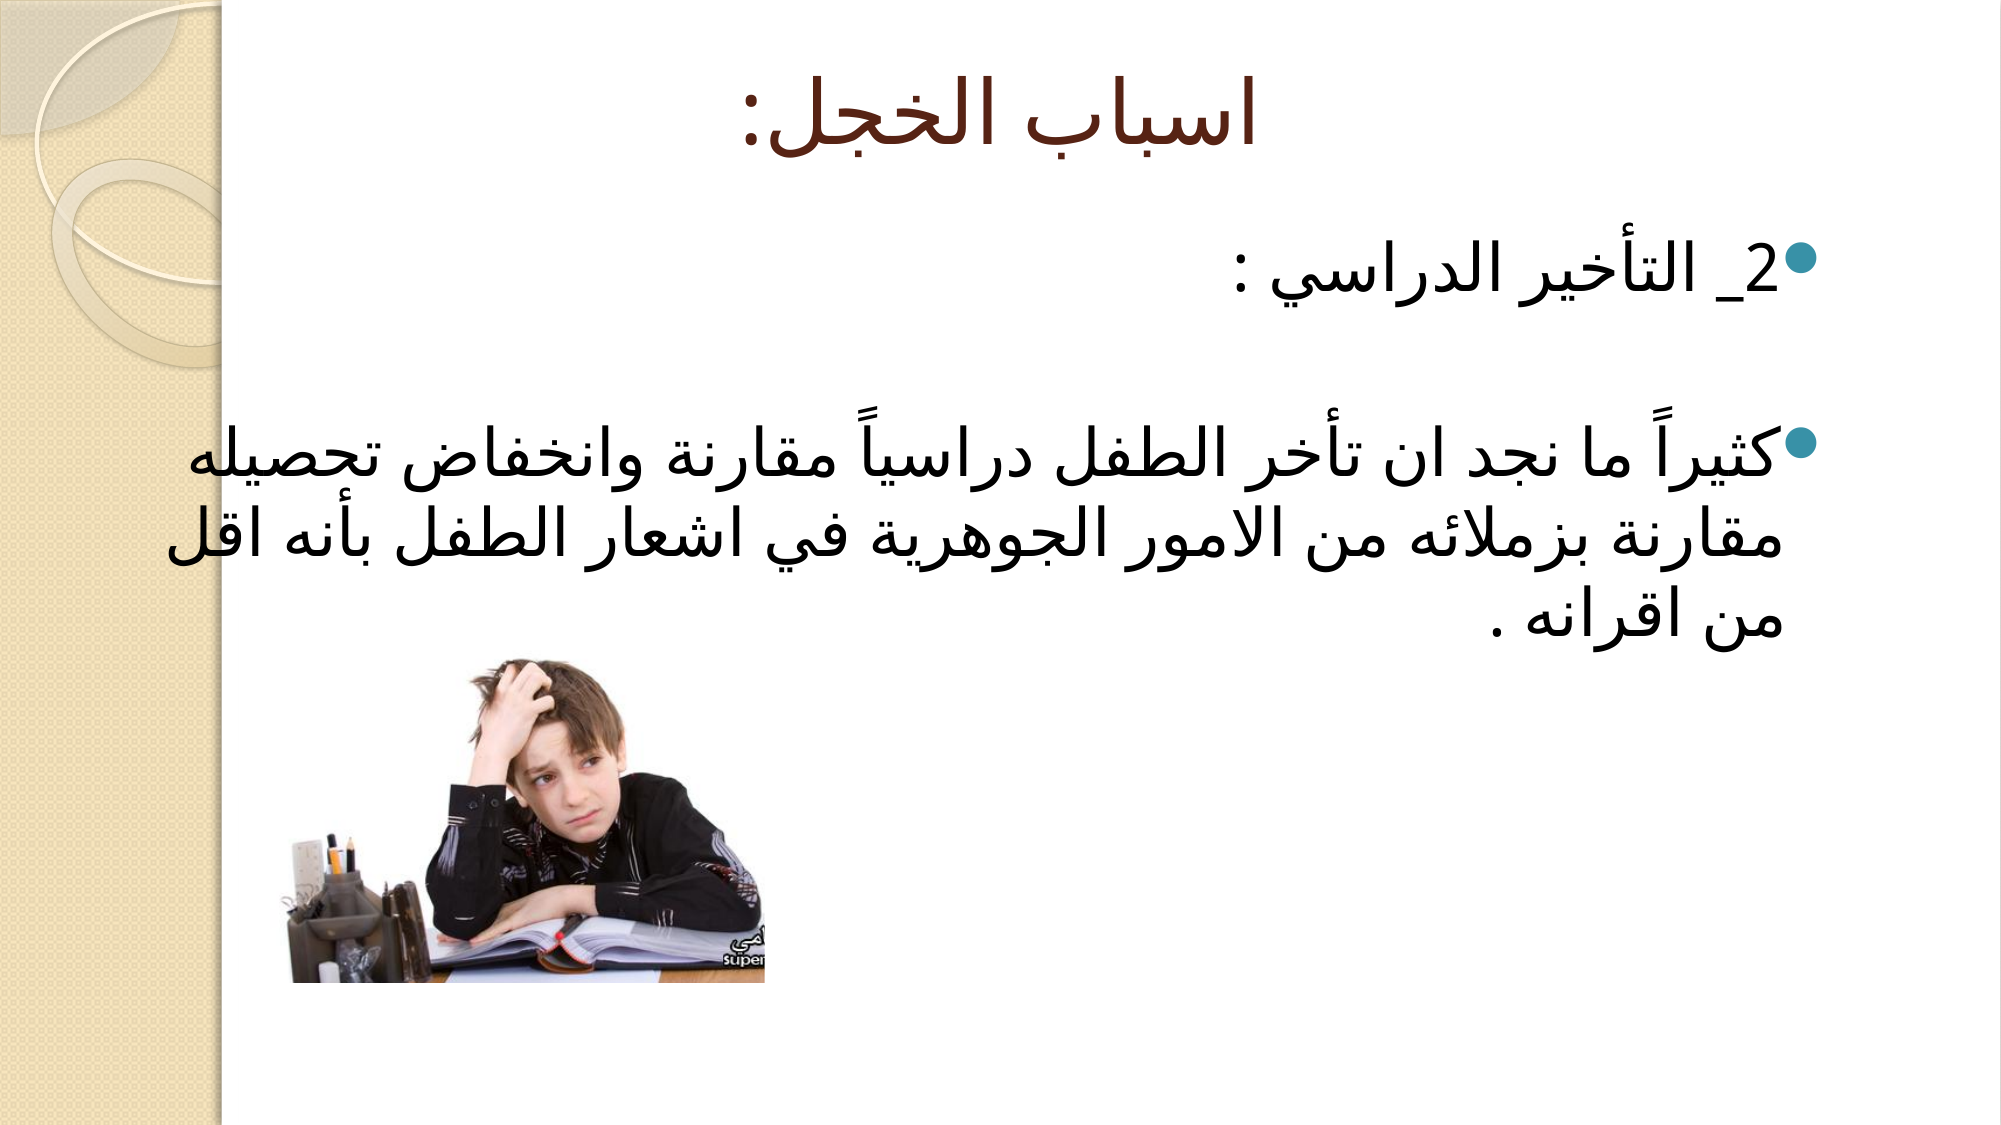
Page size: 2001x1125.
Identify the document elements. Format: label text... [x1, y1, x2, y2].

picture [270, 623, 765, 983]
list 2_ التأخير الدراسي : كثيراً ما نجد ان تأخر الطفل دراسياً مقارنة وانخفاض تحصيله مقارنة بزملائه من الامور الجوهرية في اشعار الطفل بأنه اقل من اقرانه . [137, 217, 1863, 932]
title اسباب الخجل: [137, 0, 1863, 217]
